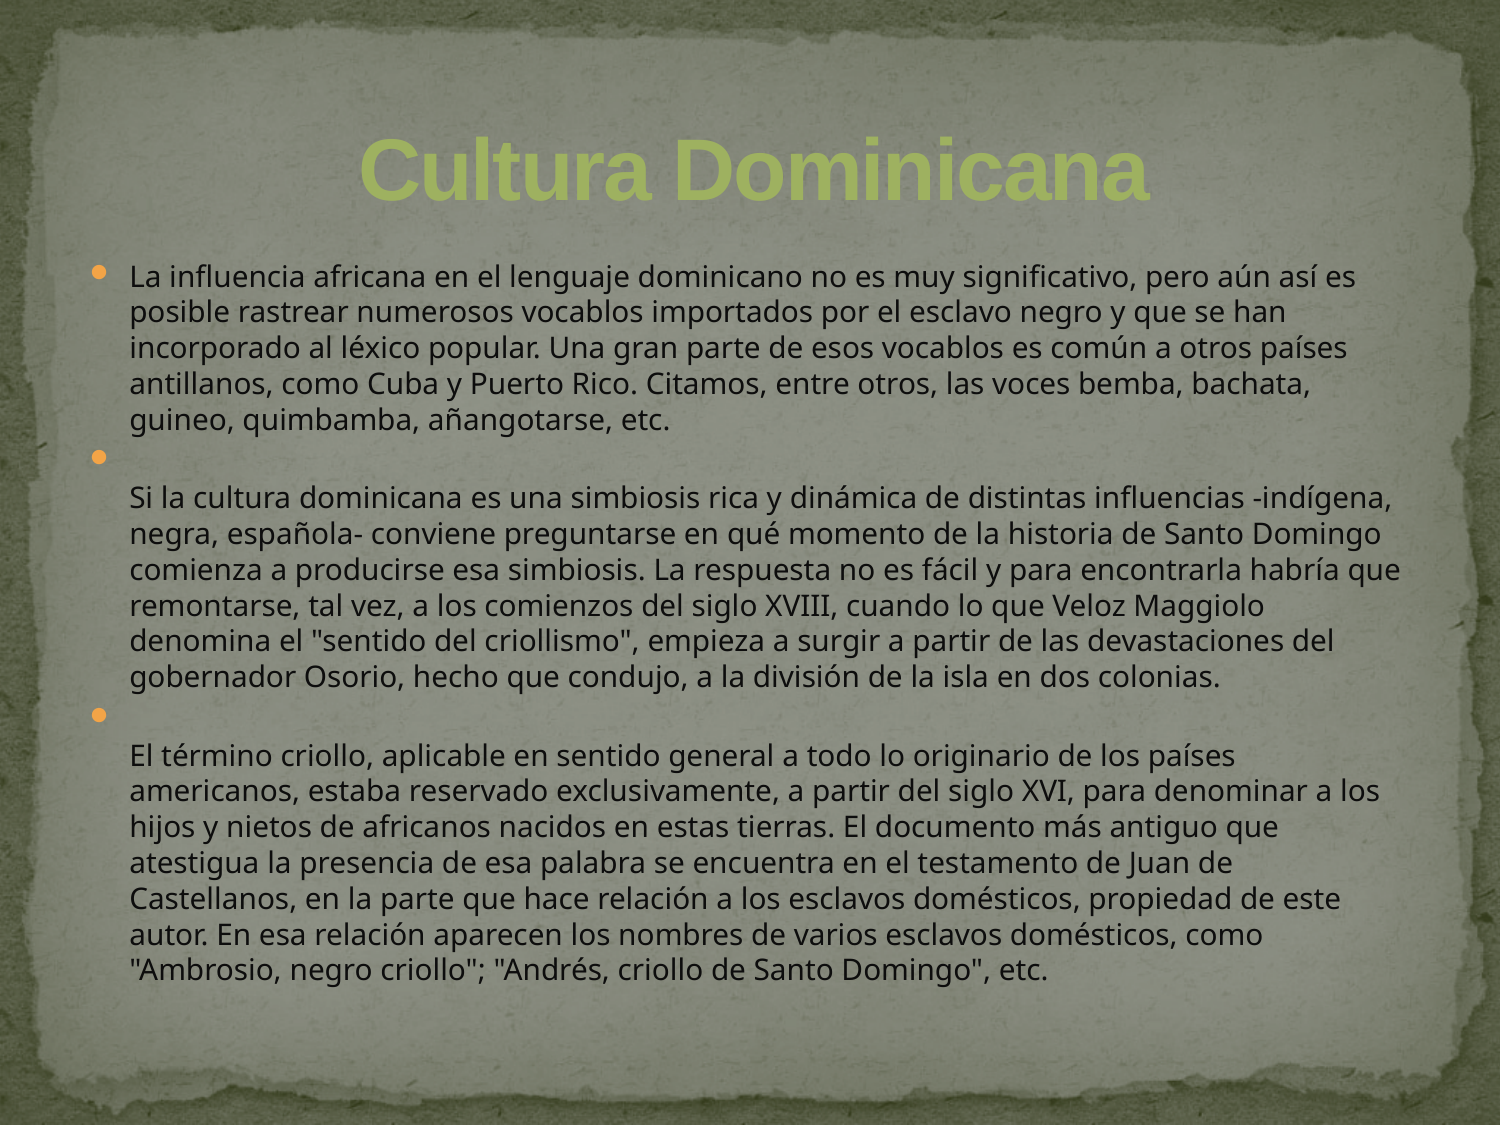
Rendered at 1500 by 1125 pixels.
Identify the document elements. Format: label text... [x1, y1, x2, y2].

list La influencia africana en el lenguaje dominicano no es muy significativo, pero aún así es posible rastrear numerosos vocablos importados por el esclavo negro y que se han incorporado al léxico popular. Una gran parte de esos vocablos es común a otros países antillanos, como Cuba y Puerto Rico. Citamos, entre otros, las voces bemba, bachata, guineo, quimbamba, añangotarse, etc. Si la cultura dominicana es una simbiosis rica y dinámica de distintas influencias -indígena, negra, española- conviene preguntarse en qué momento de la historia de Santo Domingo comienza a producirse esa simbiosis. La respuesta no es fácil y para encontrarla habría que remontarse, tal vez, a los comienzos del siglo XVIII, cuando lo que Veloz Maggiolo denomina el "sentido del criollismo", empieza a surgir a partir de las devastaciones del gobernador Osorio, hecho que condujo, a la división de la isla en dos colonias. El término criollo, aplicable en sentido general a todo lo originario de los países americanos, estaba reservado exclusivamente, a partir del siglo XVI, para denominar a los hijos y nietos de africanos nacidos en estas tierras. El documento más antiguo que atestigua la presencia de esa palabra se encuentra en el testamento de Juan de Castellanos, en la parte que hace relación a los esclavos domésticos, propiedad de este autor. En esa relación aparecen los nombres de varios esclavos domésticos, como "Ambrosio, negro criollo"; "Andrés, criollo de Santo Domingo", etc. [75, 249, 1425, 1000]
title Cultura Dominicana [74, 24, 1425, 225]
